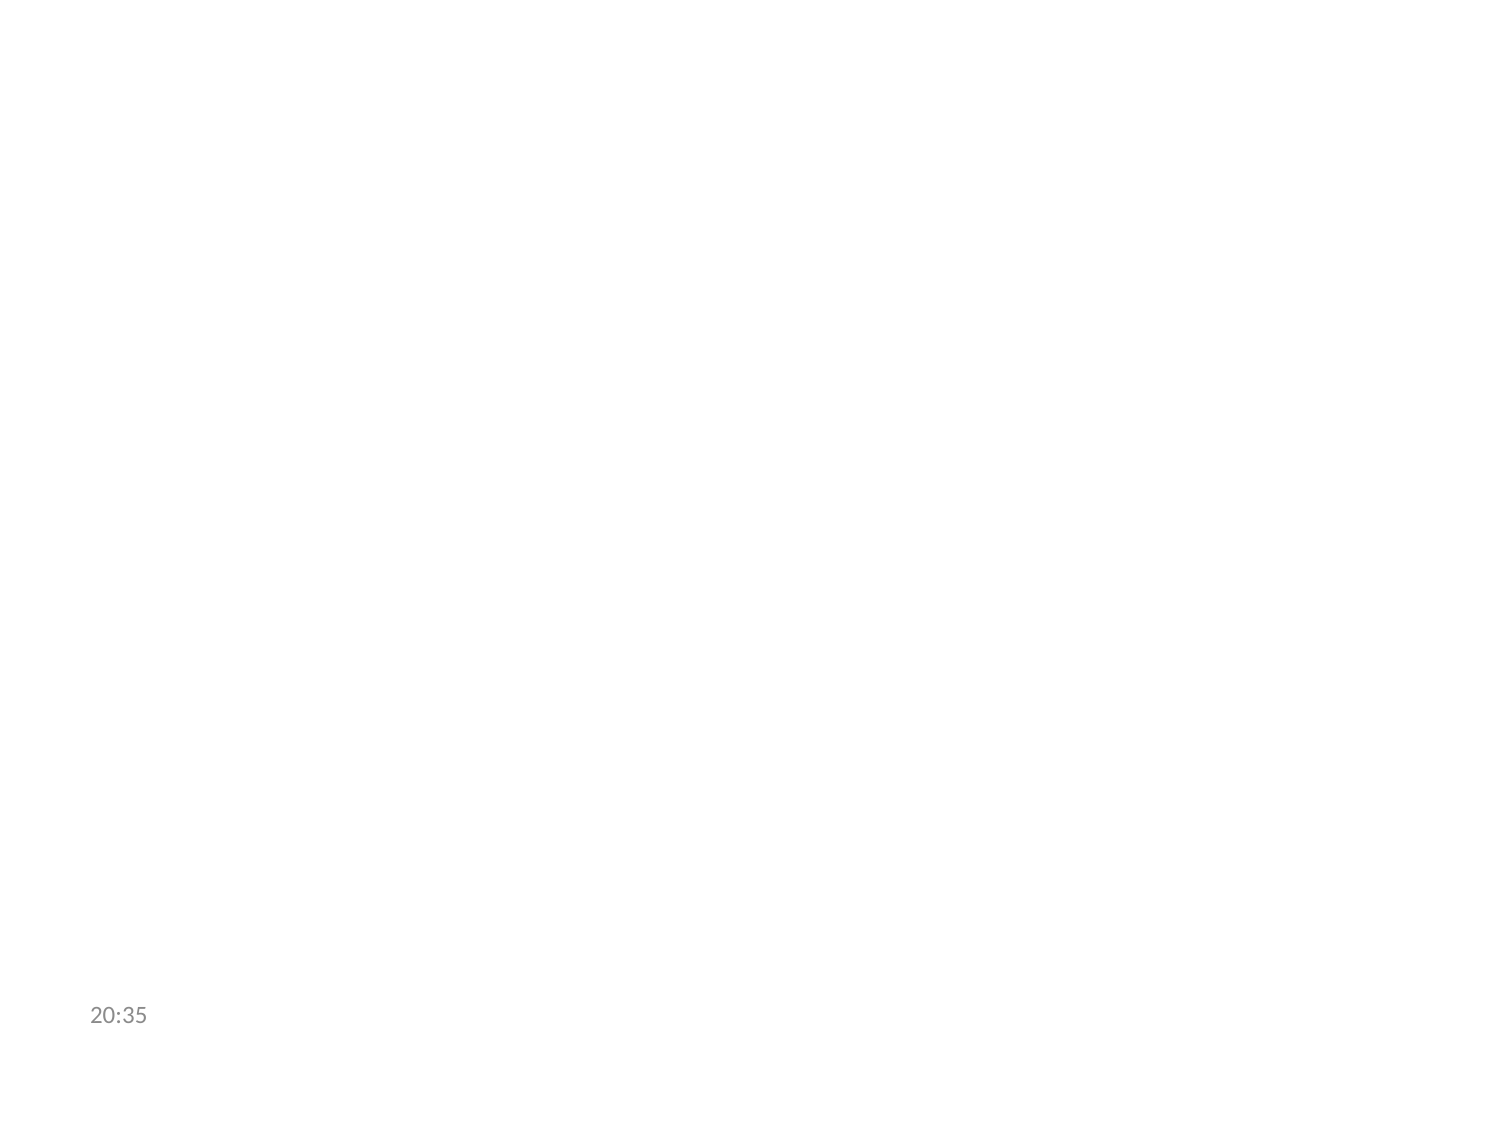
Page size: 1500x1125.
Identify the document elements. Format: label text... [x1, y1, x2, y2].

text_box 15:35 [75, 983, 425, 1044]
